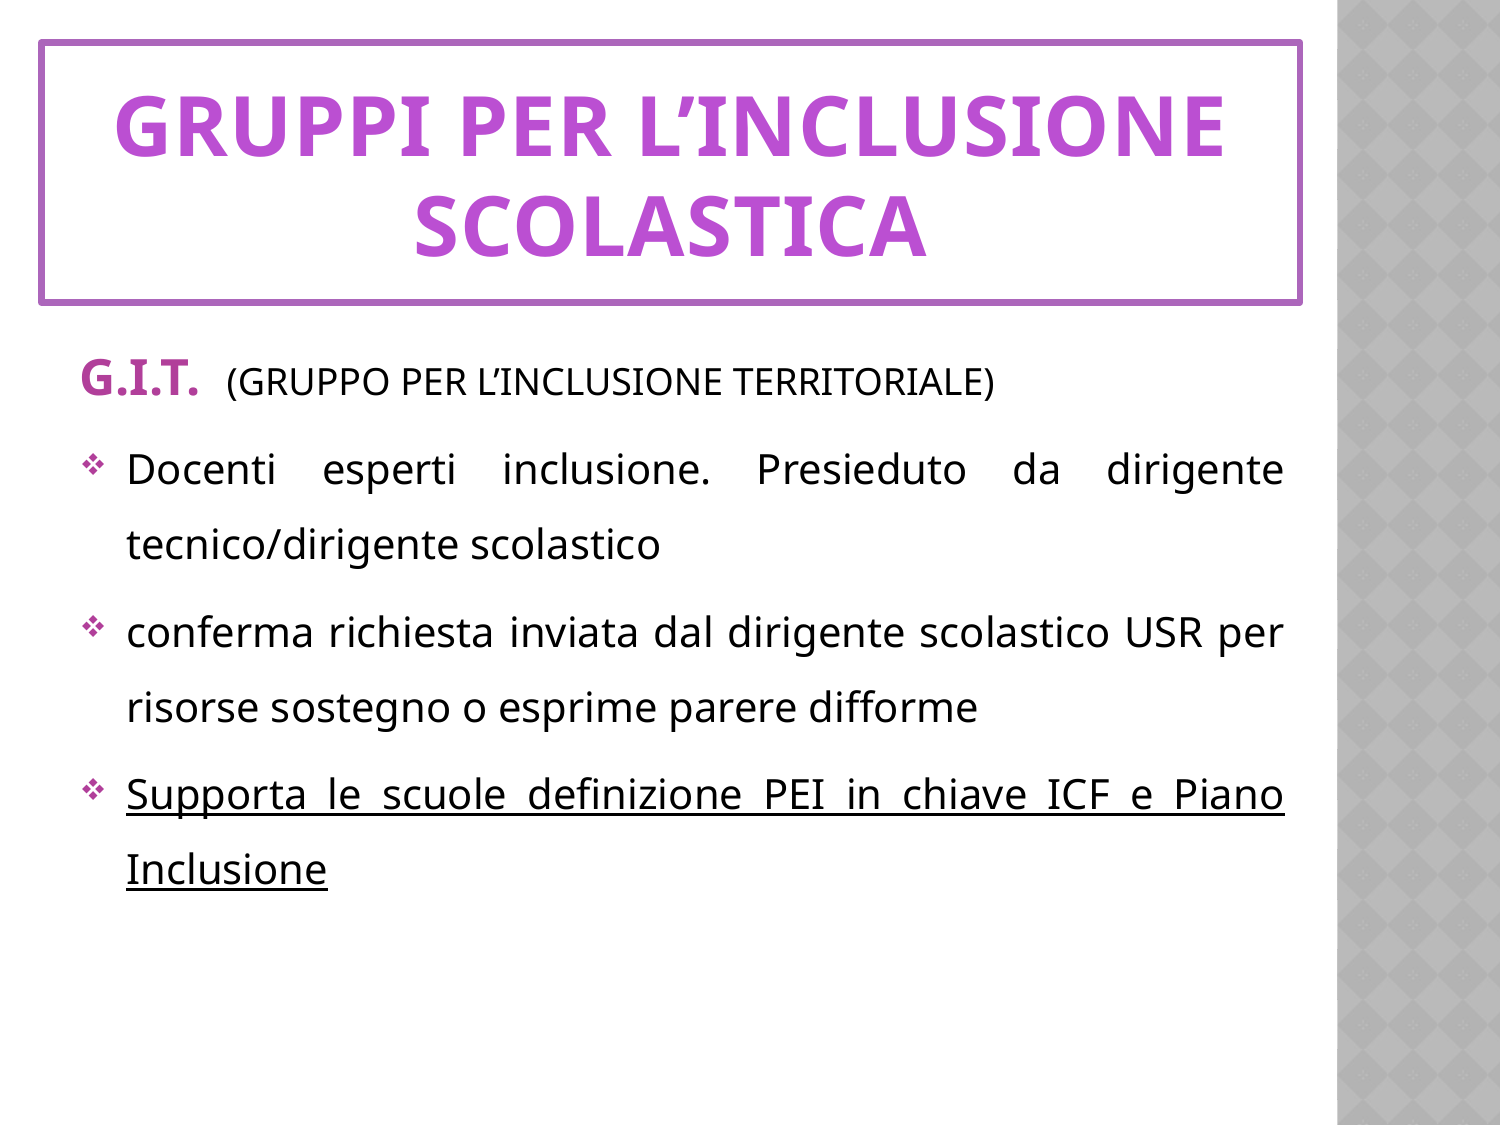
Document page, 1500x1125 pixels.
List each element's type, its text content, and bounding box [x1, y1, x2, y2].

list G.I.T. (GRUPPO PER L’INCLUSIONE TERRITORIALE) Docenti esperti inclusione. Presieduto da dirigente tecnico/dirigente scolastico conferma richiesta inviata dal dirigente scolastico USR per risorse sostegno o esprime parere difforme Supporta le scuole definizione PEI in chiave ICF e Piano Inclusione [64, 338, 1300, 1035]
text_box GRUPPI PER L’INCLUSIONE SCOLASTICA [38, 39, 1303, 306]
